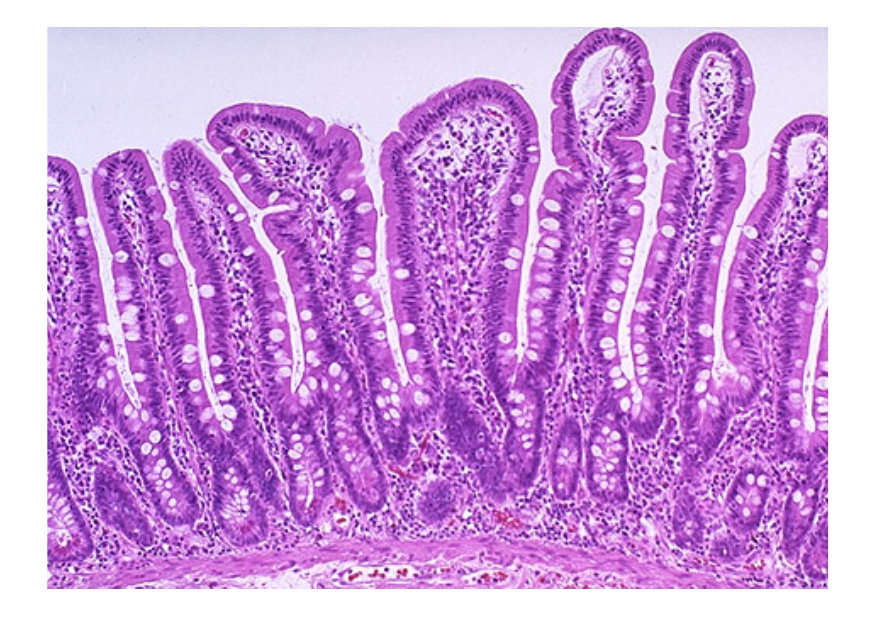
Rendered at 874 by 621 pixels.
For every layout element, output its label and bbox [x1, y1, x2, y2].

picture [47, 27, 829, 590]
